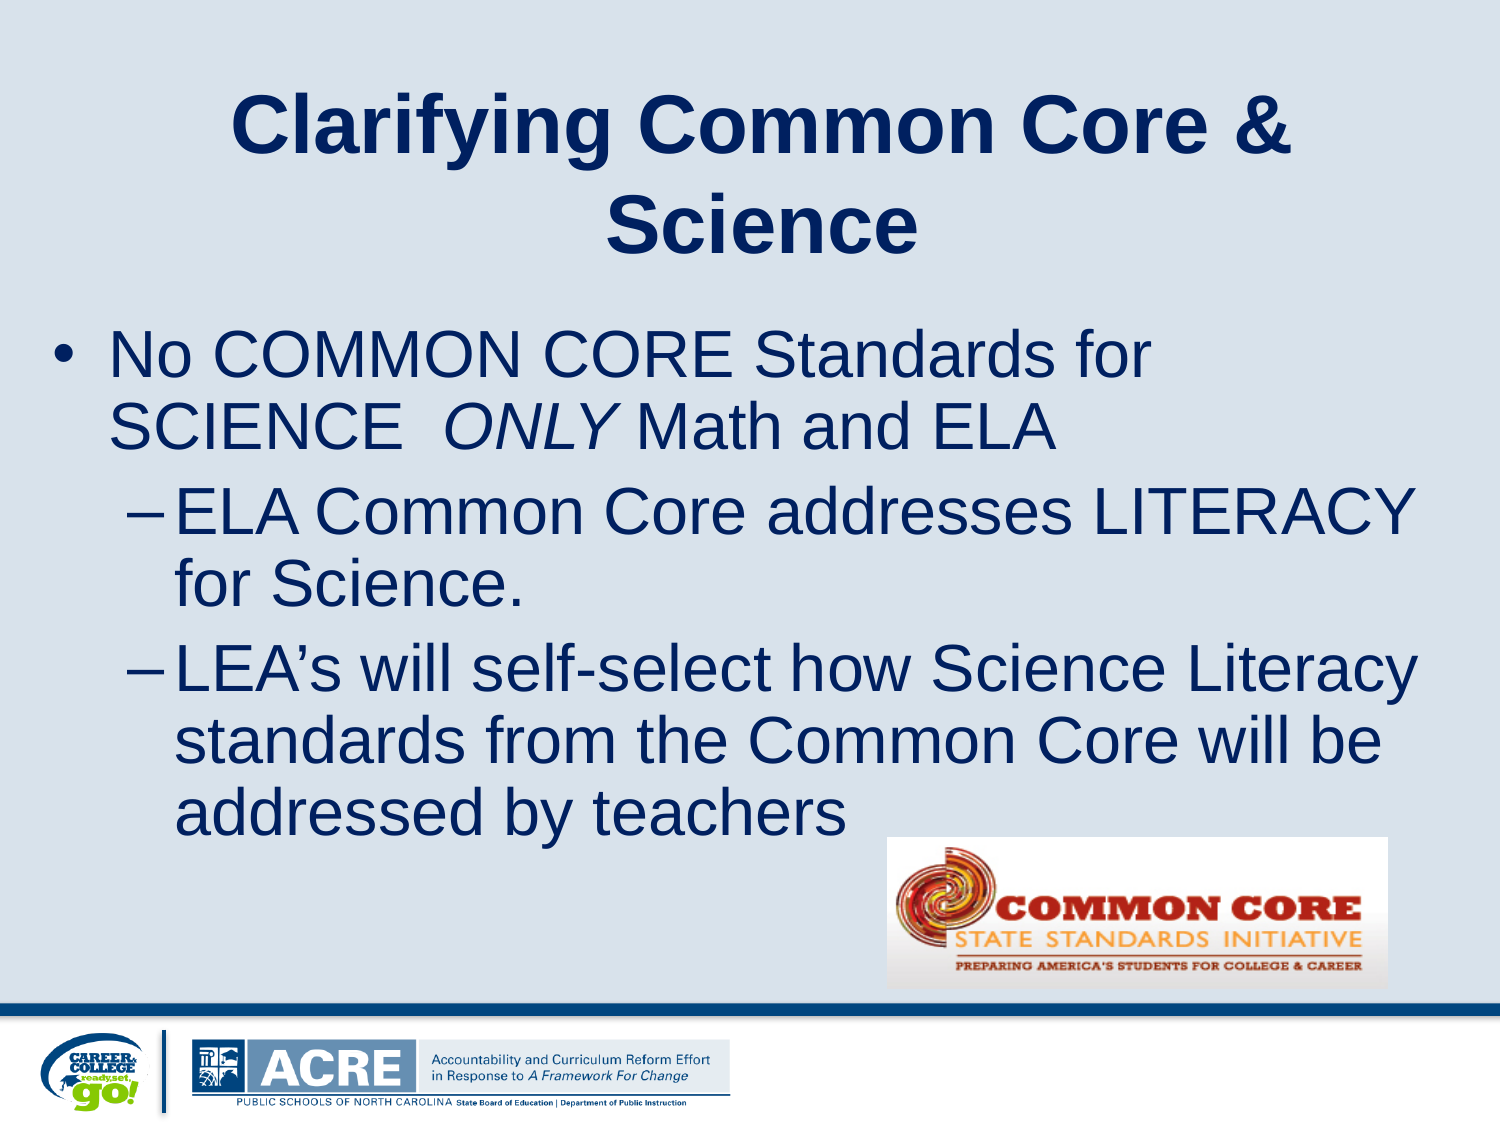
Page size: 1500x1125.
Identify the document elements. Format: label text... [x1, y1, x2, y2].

picture [887, 837, 1388, 989]
picture [174, 1017, 744, 1125]
list No COMMON CORE Standards for SCIENCE ONLY Math and ELA ELA Common Core addresses LITERACY for Science. LEA’s will self-select how Science Literacy standards from the Common Core will be addressed by teachers [37, 312, 1463, 888]
title Clarifying Common Core & Science [124, 62, 1401, 312]
picture [37, 1029, 152, 1115]
